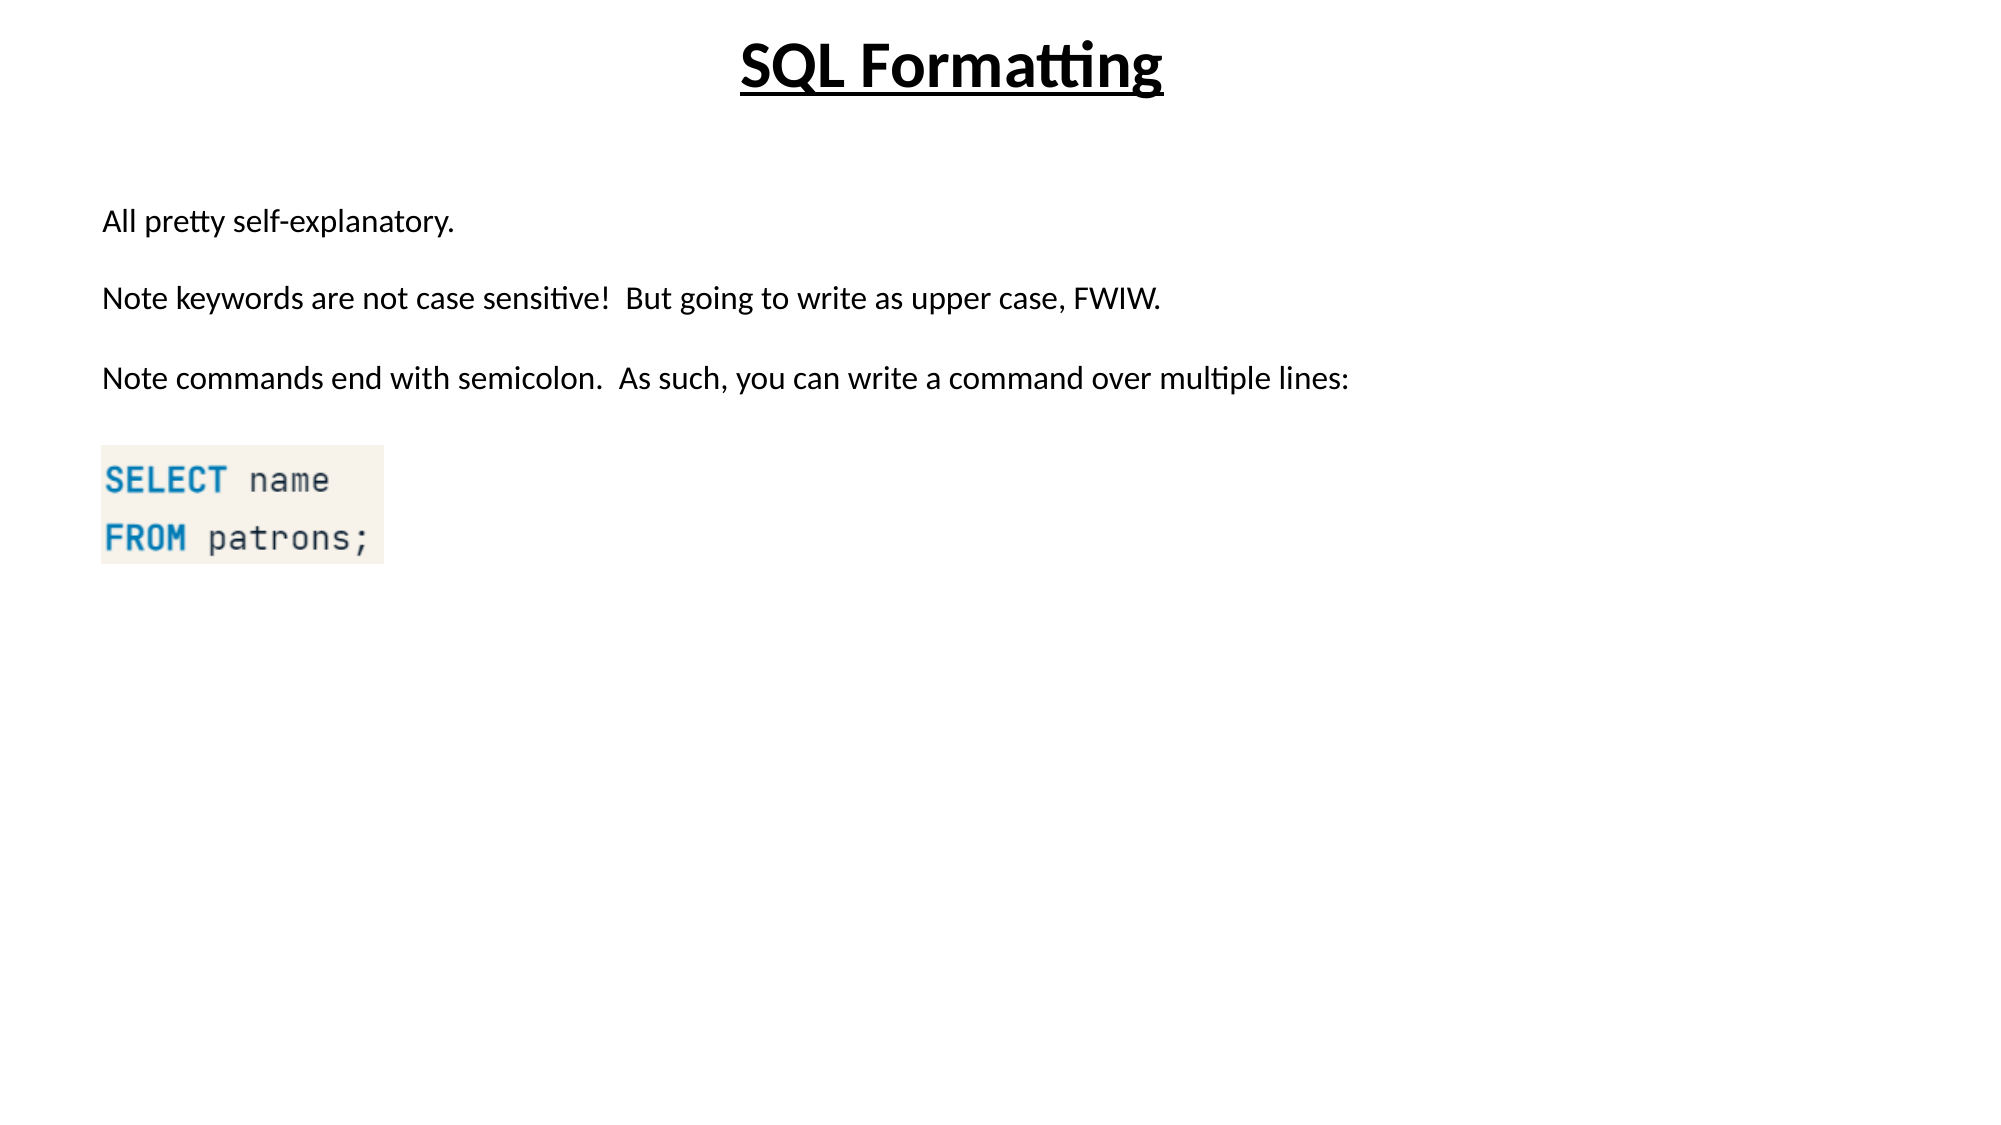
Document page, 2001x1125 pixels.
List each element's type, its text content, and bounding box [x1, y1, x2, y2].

text_box All pretty self-explanatory. [87, 191, 649, 247]
text_box SQL Formatting [725, 13, 1179, 109]
text_box Note keywords are not case sensitive! But going to write as upper case, FWIW. Note commands end with semicolon. As such, you can write a command over multiple lines: [87, 268, 1791, 404]
picture [101, 445, 384, 565]
